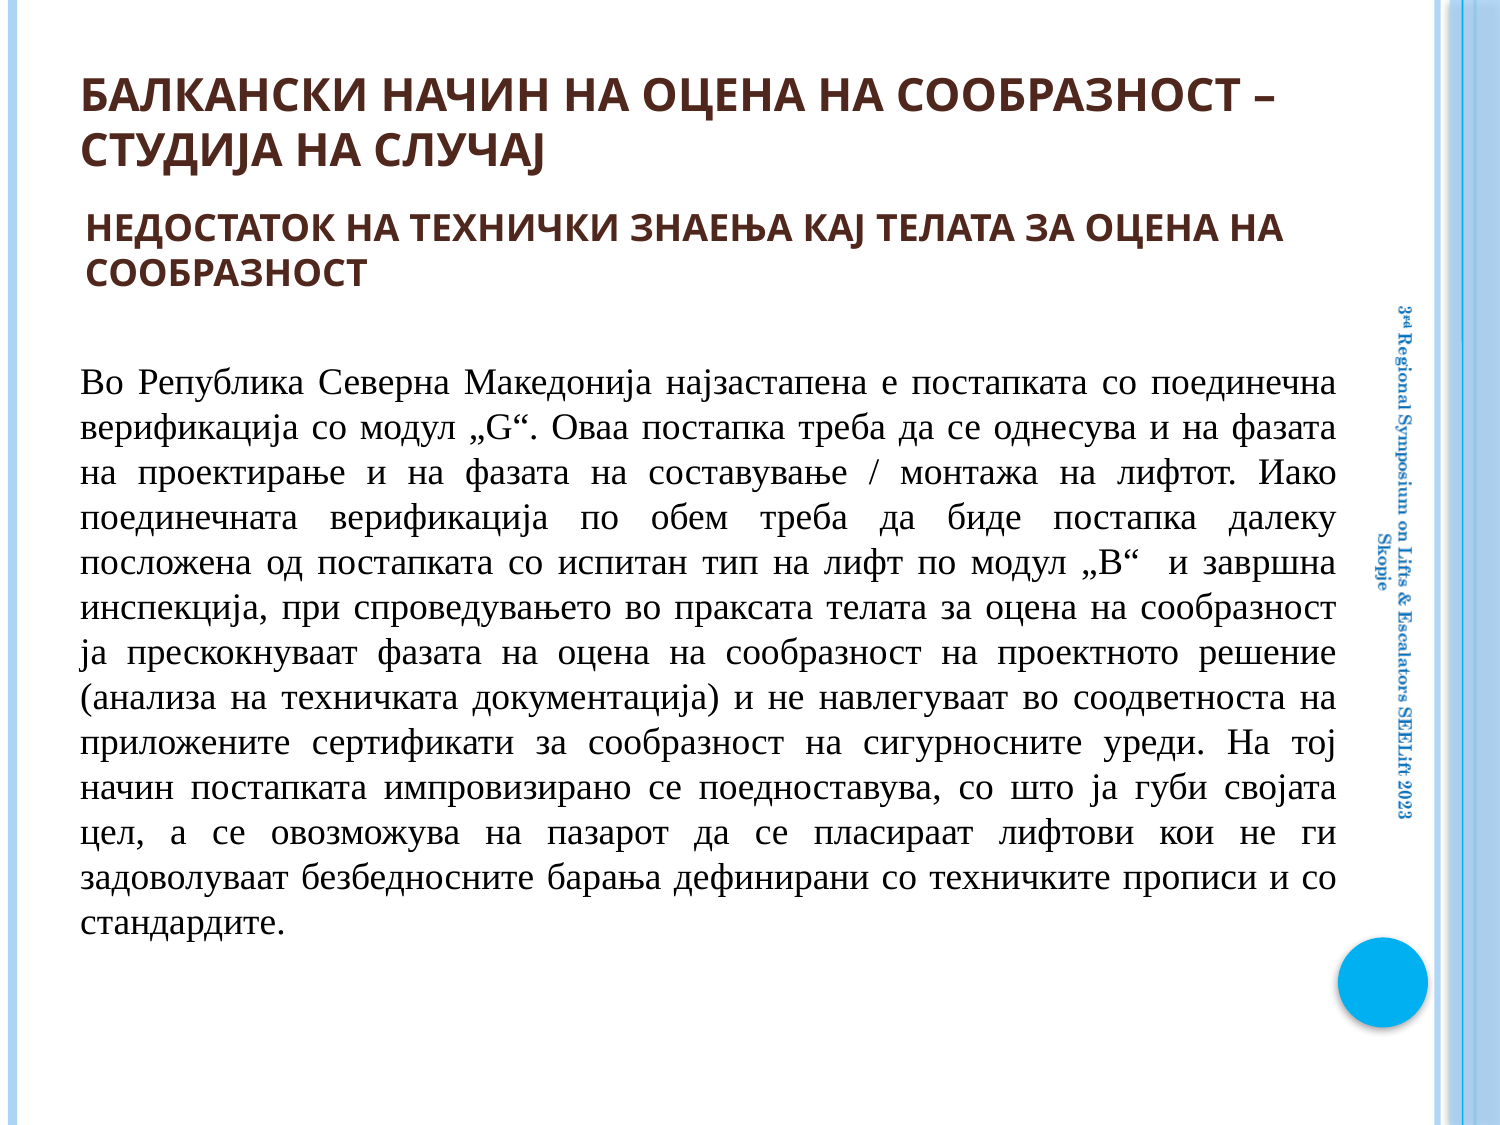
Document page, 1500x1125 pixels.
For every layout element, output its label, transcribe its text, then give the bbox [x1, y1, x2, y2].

picture [1363, 265, 1425, 859]
text_box Во Република Северна Македонија најзастапена е постапката со поединечна верификација со модул „G“. Оваа постапка треба да се однесува и на фазата на проектирање и на фазата на составување / монтажа на лифтот. Иако поединечната верификација по обем треба да биде постапка далеку посложена од постапката со испитан тип на лифт по модул „В“ и завршна инспекција, при спроведувањето во праксата телата за оцена на сообразност ја прескокнуваат фазата на оцена на сообразност на проектното решение (анализа на техничката документација) и не навлегуваат во соодветноста на приложените сертификати за сообразност на сигурносните уреди. На тој начин постапката импровизирано се поедноставува, со што ја губи својата цел, а се овозможува на пазарот да се пласираат лифтови кои не ги задоволуваат безбедносните барања дефинирани со техничките прописи и со стандардите. [65, 349, 1354, 950]
text_box Недостаток на технички знаења кај телата за оцена на сообразност [70, 231, 1335, 302]
text_box Балкански начин на оцена на сообразност – Студија на случај [64, 113, 1329, 184]
